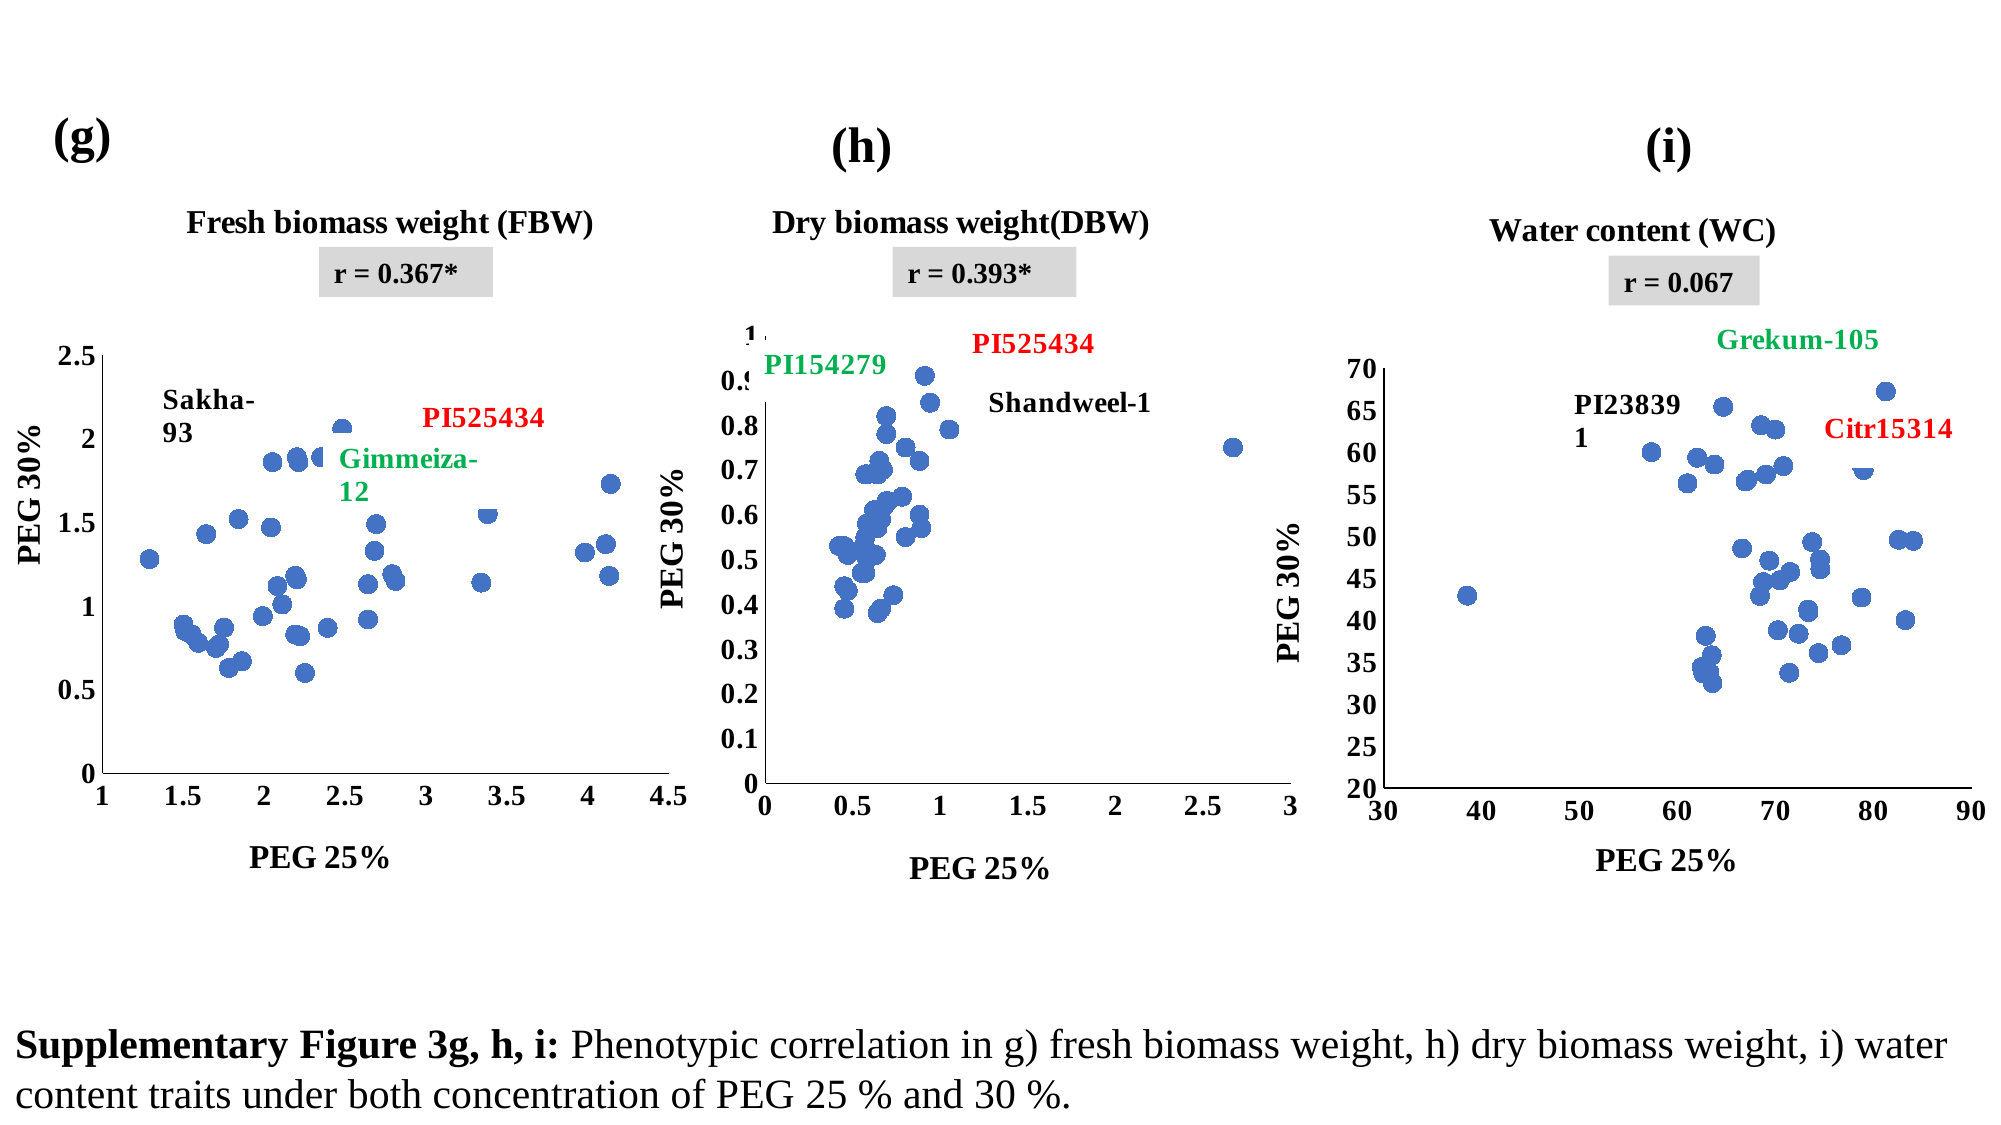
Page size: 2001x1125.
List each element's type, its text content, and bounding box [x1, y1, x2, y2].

chart [0, 170, 2000, 909]
text_box Supplementary Figure 3g, h, i: Phenotypic correlation in g) fresh biomass weight, h) dry biomass weight, i) water content traits under both concentration of PEG 25 % and 30 %. [0, 1008, 2000, 1124]
text_box (i) [1630, 104, 1815, 178]
text_box (g) [38, 95, 222, 171]
text_box (h) [816, 104, 1000, 169]
